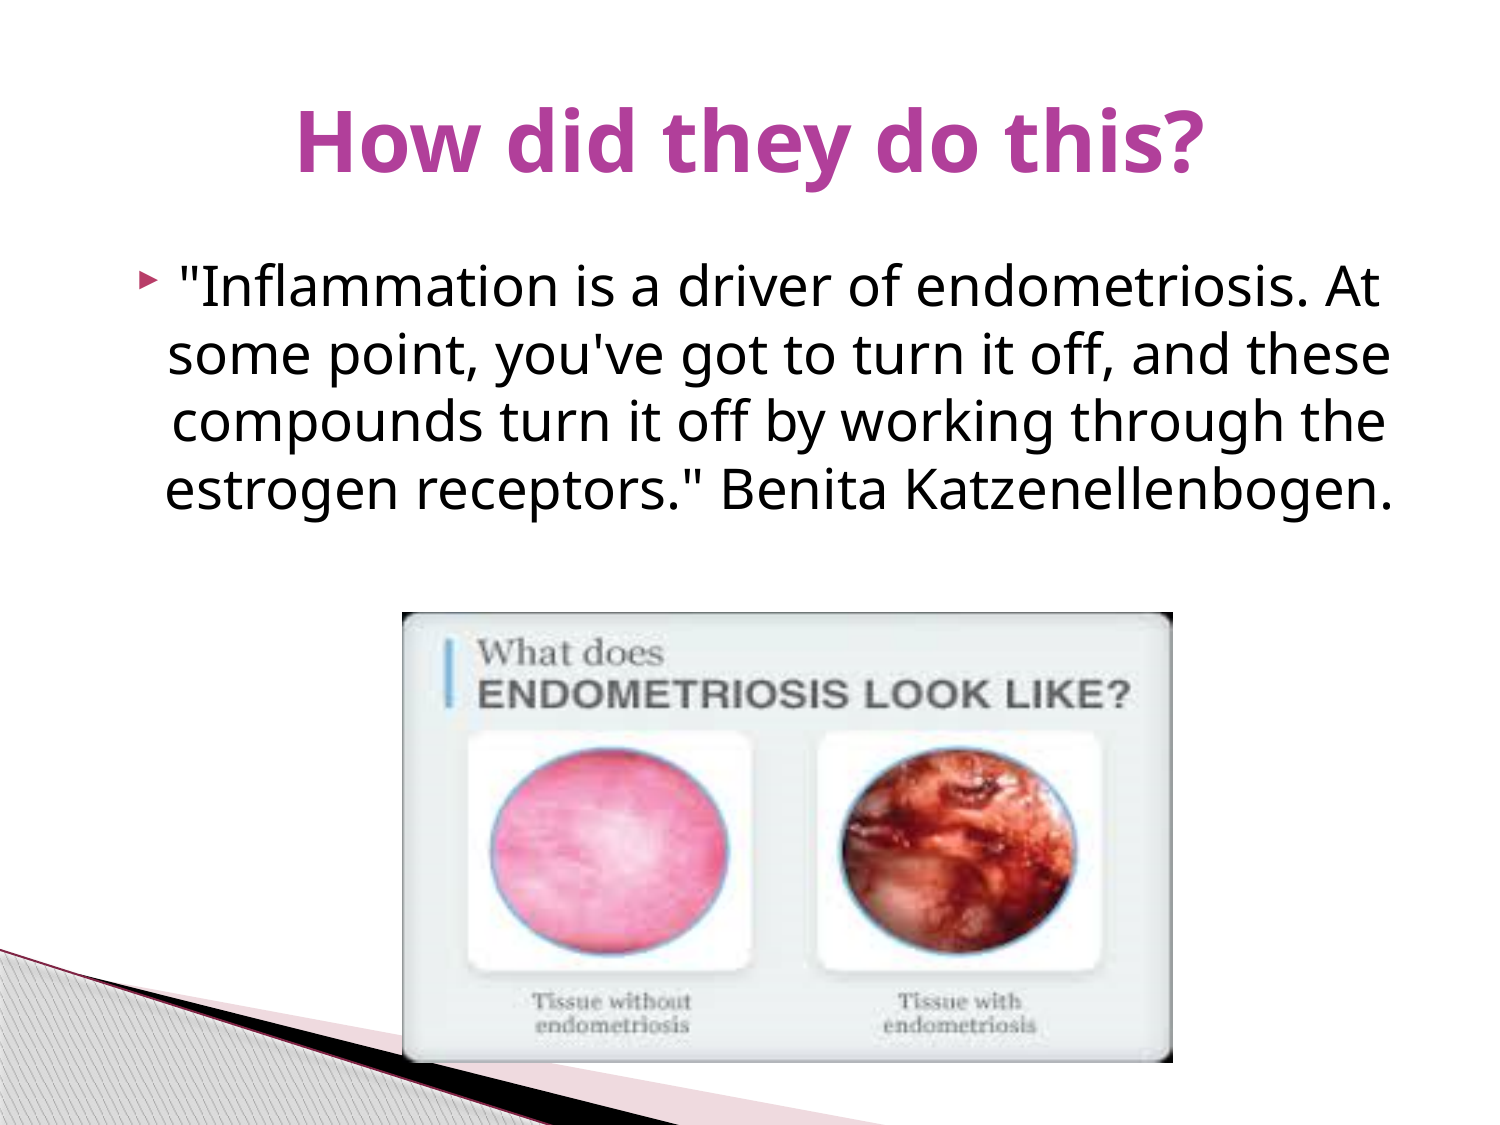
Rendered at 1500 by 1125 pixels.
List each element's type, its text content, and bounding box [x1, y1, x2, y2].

title How did they do this? [75, 45, 1425, 233]
list "Inflammation is a driver of endometriosis. At some point, you've got to turn it off, and these compounds turn it off by working through the estrogen receptors." Benita Katzenellenbogen. [75, 243, 1425, 986]
picture [402, 612, 1173, 1063]
